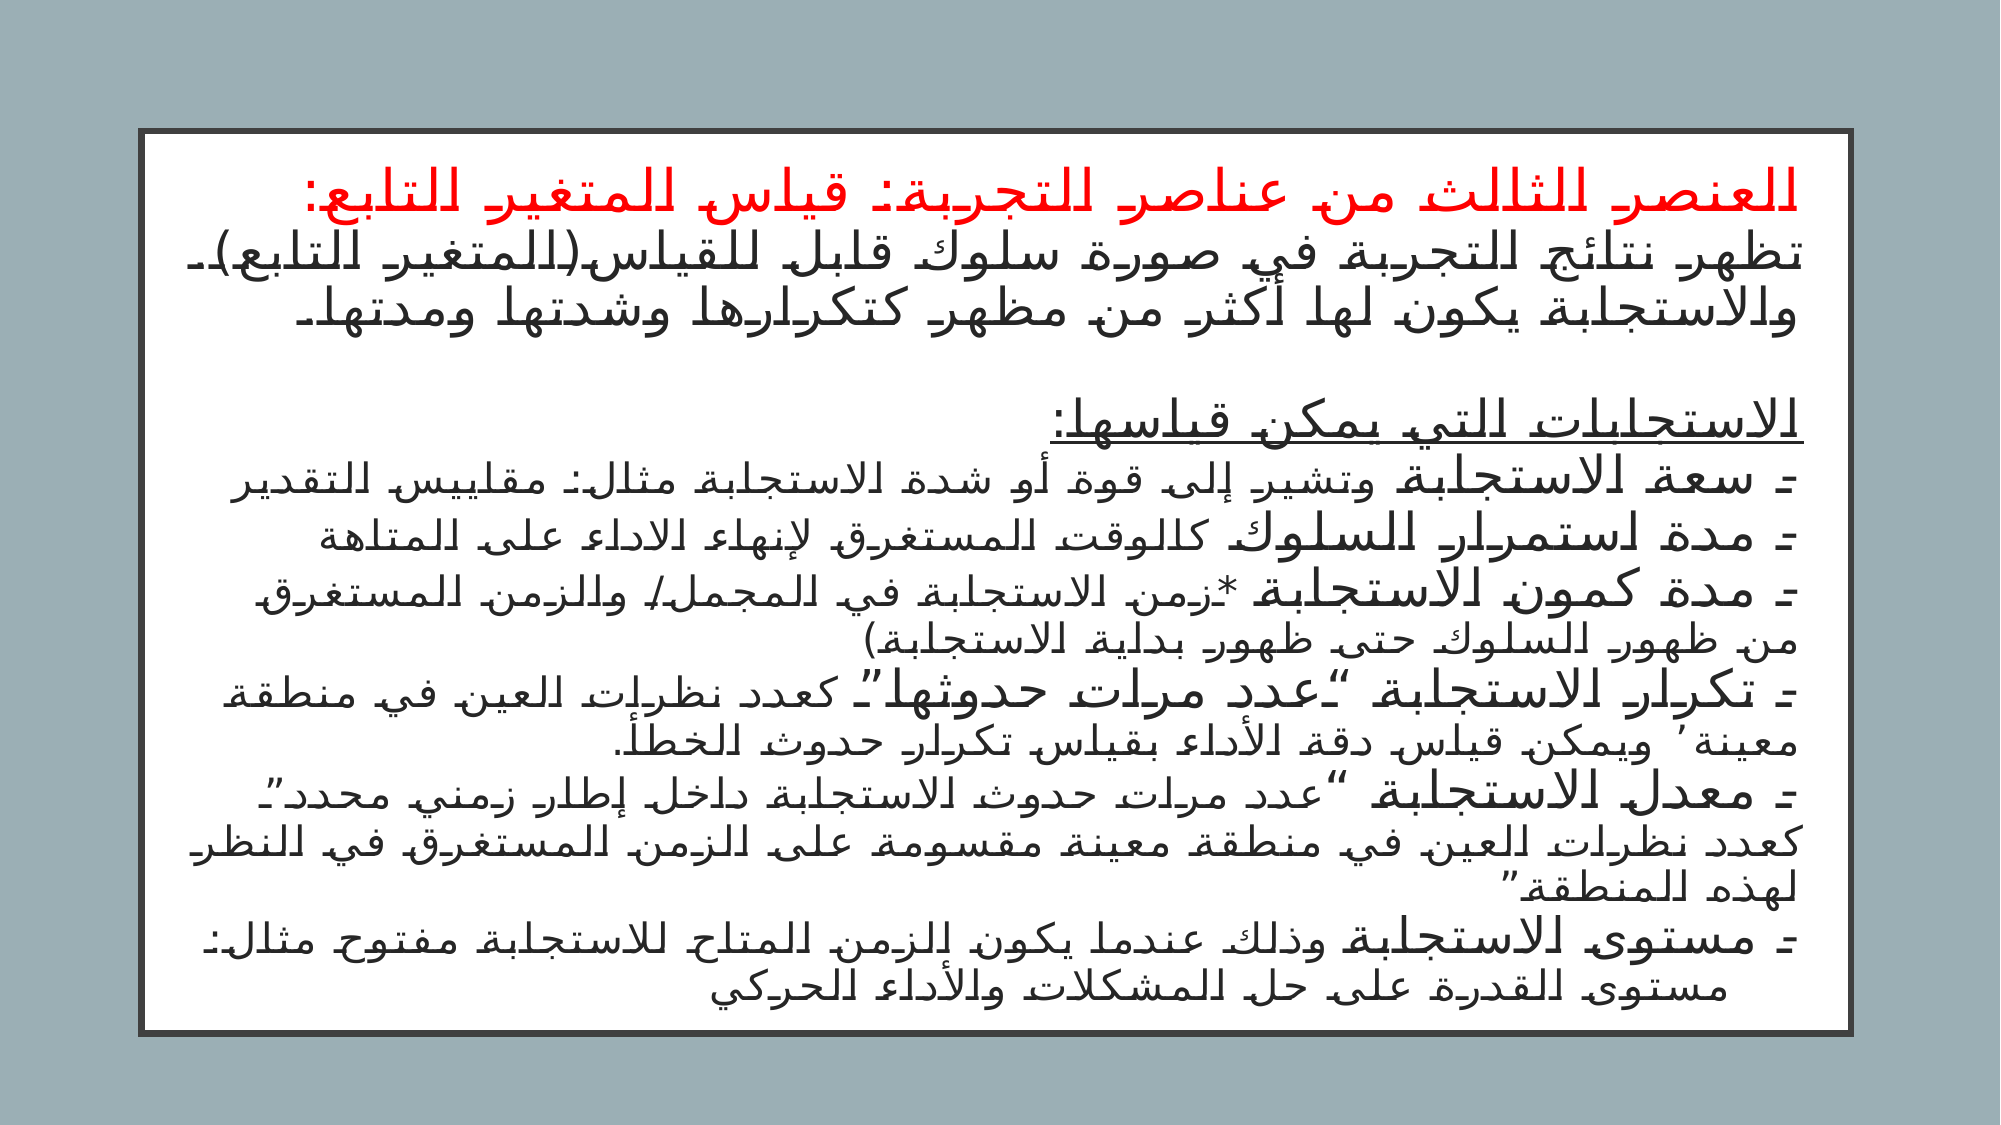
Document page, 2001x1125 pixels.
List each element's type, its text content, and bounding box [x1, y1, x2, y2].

title العنصر الثالث من عناصر التجربة: قياس المتغير التابع: تظهر نتائج التجربة في صورة سلوك قابل للقياس(المتغير التابع). والاستجابة يكون لها أكثر من مظهر كتكرارها وشدتها ومدتها. الاستجابات التي يمكن قياسها: - سعة الاستجابة وتشير إلى قوة أو شدة الاستجابة مثال: مقاييس التقدير - مدة استمرار السلوك كالوقت المستغرق لإنهاء الاداء على المتاهة - مدة كمون الاستجابة *زمن الاستجابة في المجمل/ والزمن المستغرق من ظهور السلوك حتى ظهور بداية الاستجابة) - تكرار الاستجابة “عدد مرات حدوثها” كعدد نظرات العين في منطقة معينة٬ ويمكن قياس دقة الأداء بقياس تكرار حدوث الخطأ. - معدل الاستجابة “عدد مرات حدوث الاستجابة داخل إطار زمني محدد” كعدد نظرات العين في منطقة معينة مقسومة على الزمن المستغرق في النظر لهذه المنطقة” - مستوى الاستجابة وذلك عندما يكون الزمن المتاح للاستجابة مفتوح مثال: مستوى القدرة على حل المشكلات والأداء الحركي [138, 128, 1854, 1037]
